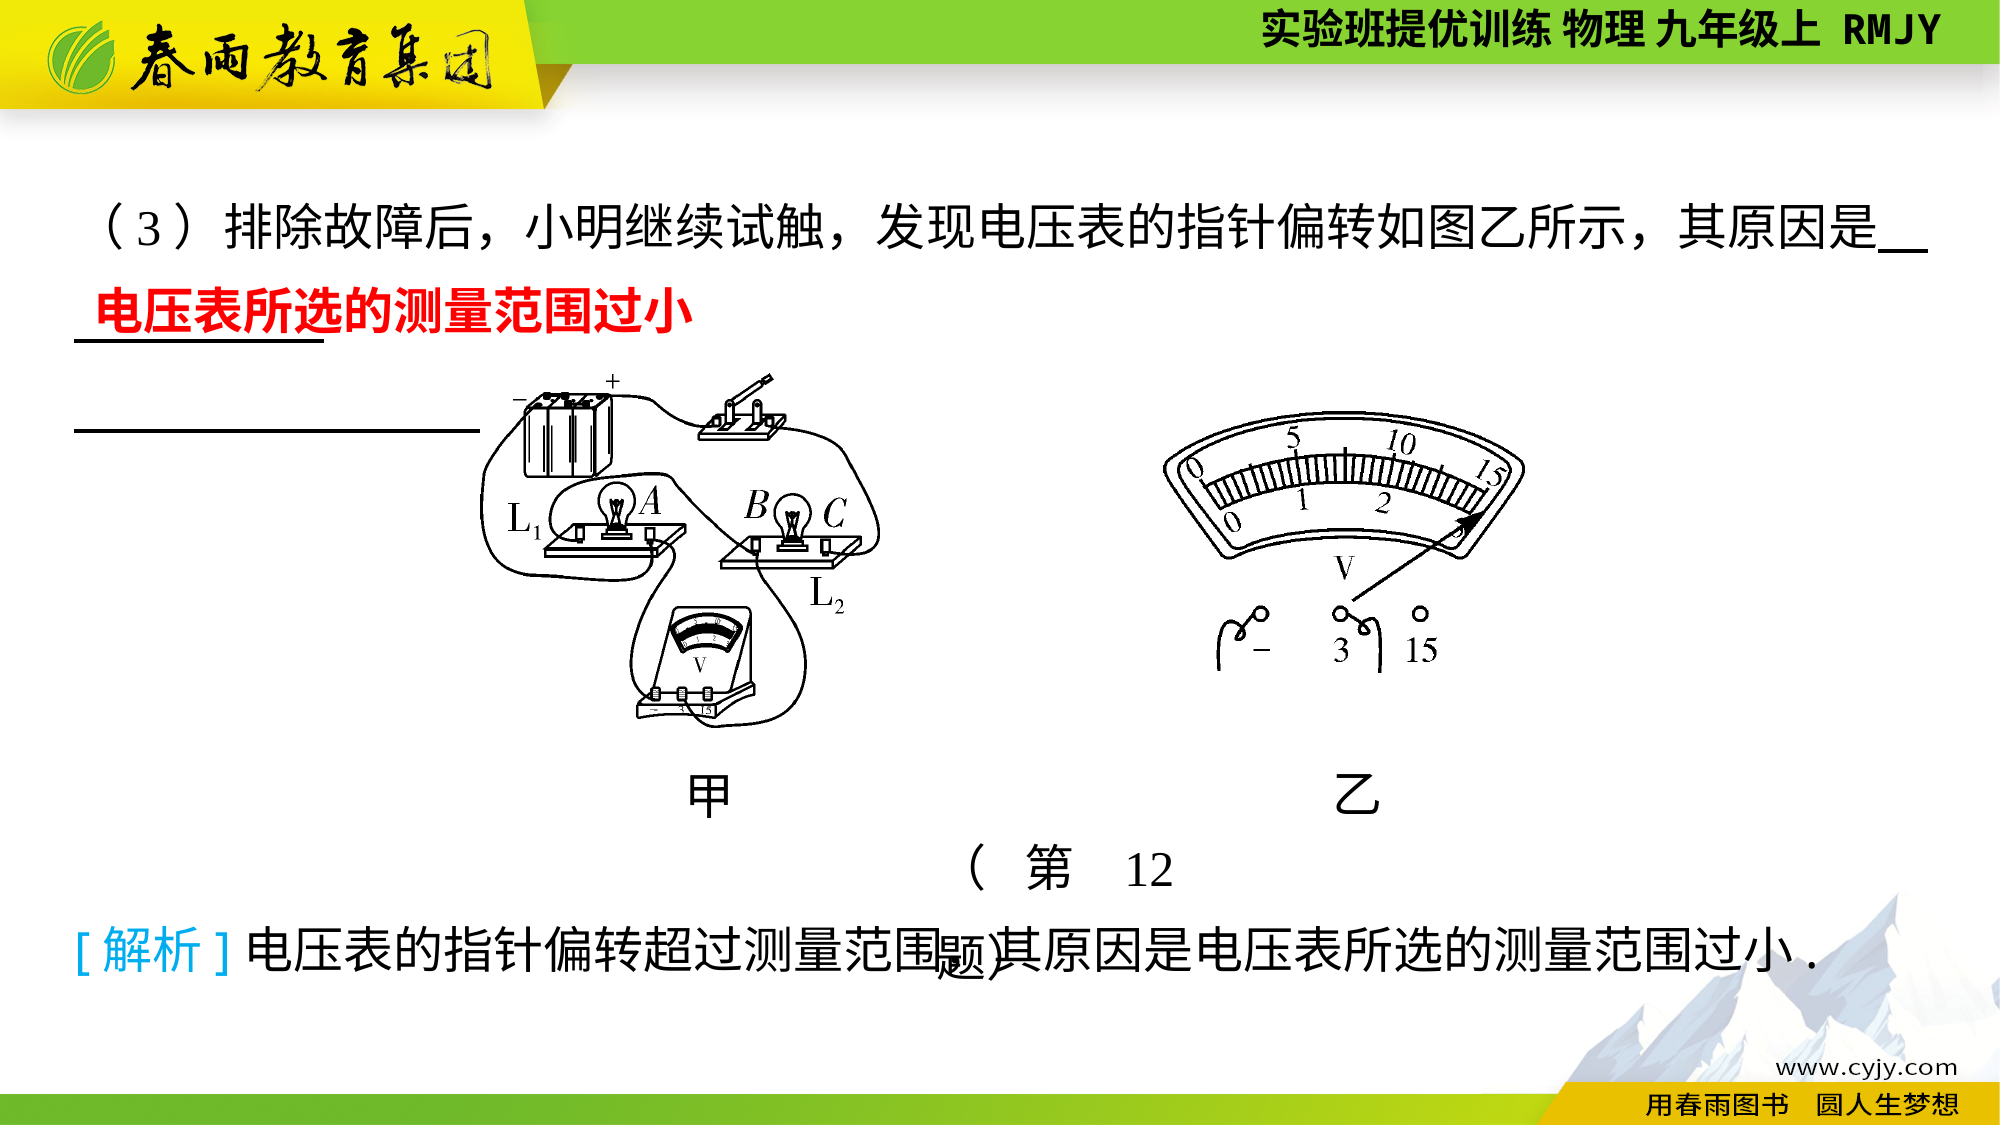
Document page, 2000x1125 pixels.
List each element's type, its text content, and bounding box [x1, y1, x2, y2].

picture [0, 0, 2000, 1125]
text_box 甲 [669, 736, 750, 833]
text_box 乙 [1317, 725, 1398, 831]
text_box （第12题） [921, 798, 1202, 881]
text_box [解析]电压表的指针偏转超过测量范围，其原因是电压表所选的测量范围过小. [59, 881, 1944, 987]
list （3）排除故障后，小明继续试触，发现电压表的指针偏转如图乙所示，其原因是 . [59, 157, 1944, 355]
text_box 电压表所选的测量范围过小 [78, 241, 709, 347]
